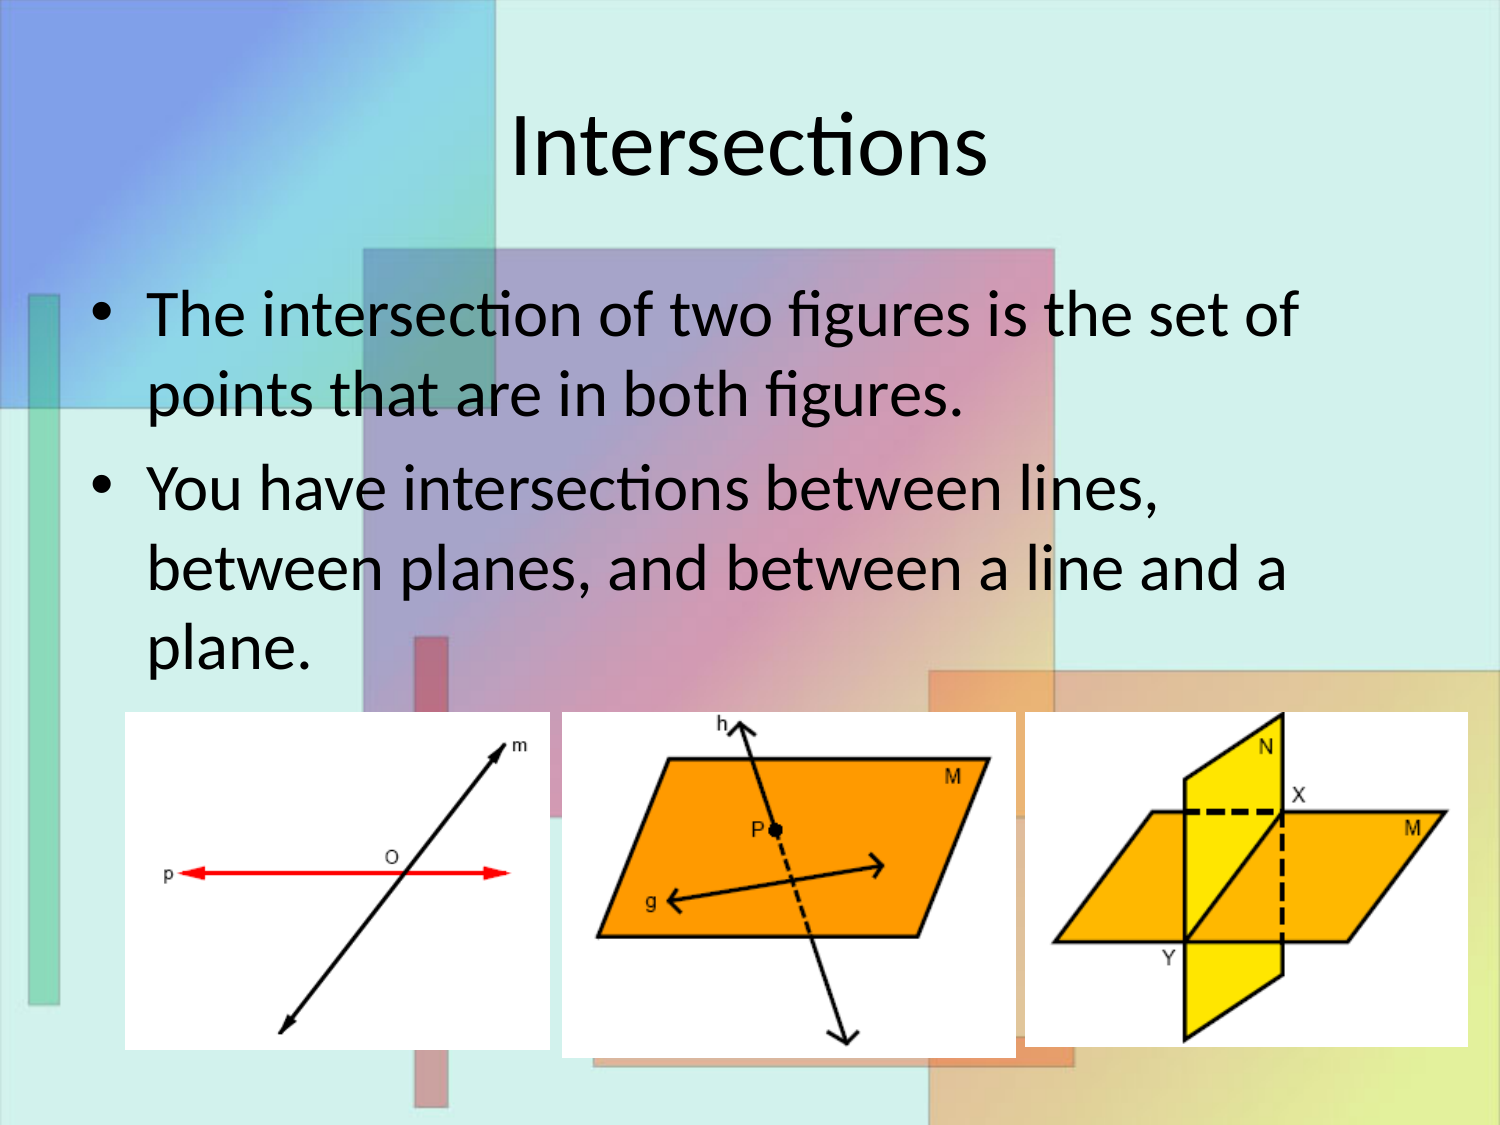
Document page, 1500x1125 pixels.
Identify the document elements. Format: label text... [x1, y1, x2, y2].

list The intersection of two figures is the set of points that are in both figures. You have intersections between lines, between planes, and between a line and a plane. [75, 262, 1425, 1005]
title Intersections [75, 45, 1425, 233]
picture [0, 0, 1500, 1125]
